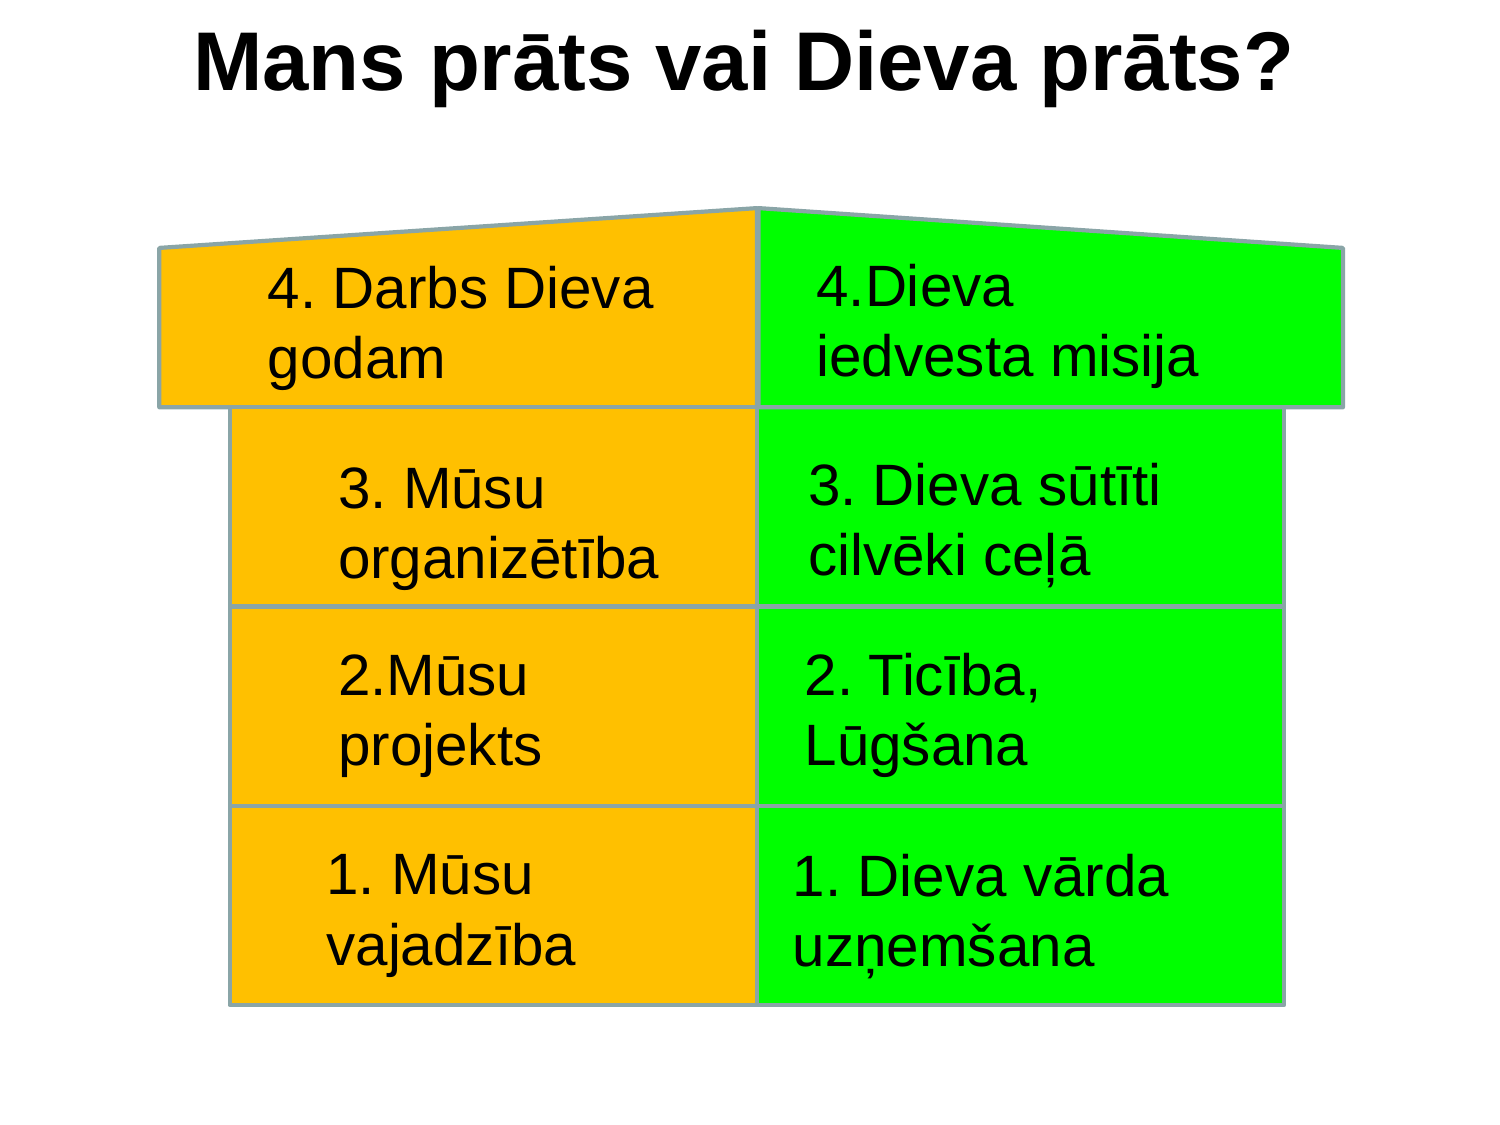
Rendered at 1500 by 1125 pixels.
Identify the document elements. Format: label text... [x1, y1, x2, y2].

text_box [157, 206, 756, 410]
text_box [756, 206, 1346, 410]
text_box [228, 808, 755, 1007]
text_box 1. Dieva vārda uzņemšana [778, 831, 1365, 986]
text_box 2. Ticība, Lūgšana [789, 630, 1236, 785]
text_box [755, 609, 1286, 808]
text_box [755, 405, 1286, 609]
text_box 2.Mūsu projekts [323, 629, 582, 785]
text_box Mans prāts vai Dieva prāts? [123, 0, 1364, 115]
text_box 3. Mūsu organizētība [323, 442, 722, 598]
text_box [228, 609, 755, 808]
text_box 4.Dieva iedvesta misija [801, 240, 1239, 395]
text_box 1. Mūsu vajadzība [311, 829, 605, 984]
text_box 3. Dieva sūtīti cilvēki ceļā [793, 439, 1251, 595]
text_box [755, 808, 1286, 1007]
text_box 4. Darbs Dieva godam [253, 243, 734, 398]
text_box [228, 405, 755, 609]
